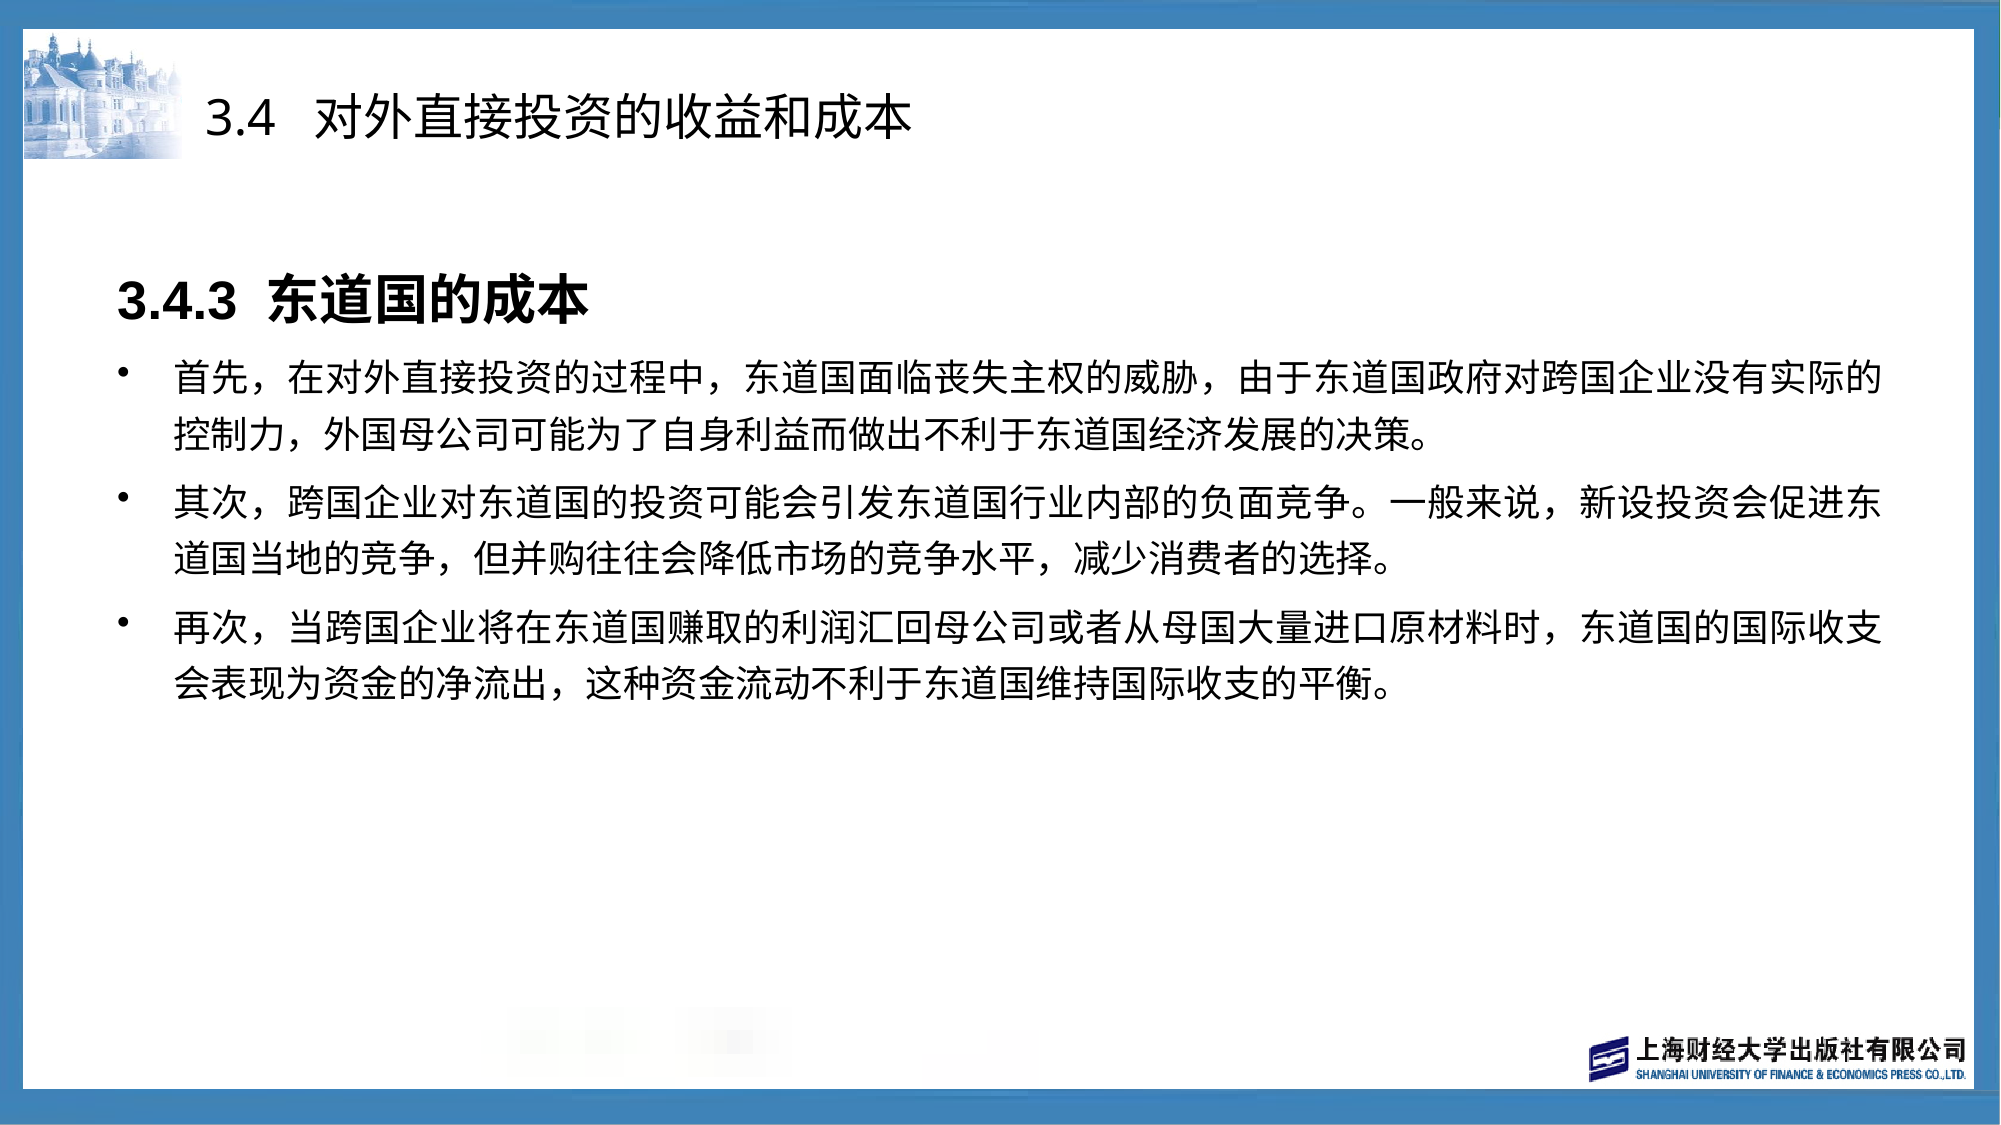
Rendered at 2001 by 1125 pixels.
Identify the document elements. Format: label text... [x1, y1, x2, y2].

list 3.4.3 东道国的成本 首先，在对外直接投资的过程中，东道国面临丧失主权的威胁，由于东道国政府对跨国企业没有实际的控制力，外国母公司可能为了自身利益而做出不利于东道国经济发展的决策。 其次，跨国企业对东道国的投资可能会引发东道国行业内部的负面竞争。一般来说，新设投资会促进东道国当地的竞争，但并购往往会降低市场的竞争水平，减少消费者的选择。 再次，当跨国企业将在东道国赚取的利润汇回母公司或者从母国大量进口原材料时，东道国的国际收支会表现为资金的净流出，这种资金流动不利于东道国维持国际收支的平衡。 [102, 241, 1898, 1065]
title 3.4 对外直接投资的收益和成本 [190, 64, 1547, 168]
picture [0, 0, 2001, 1125]
